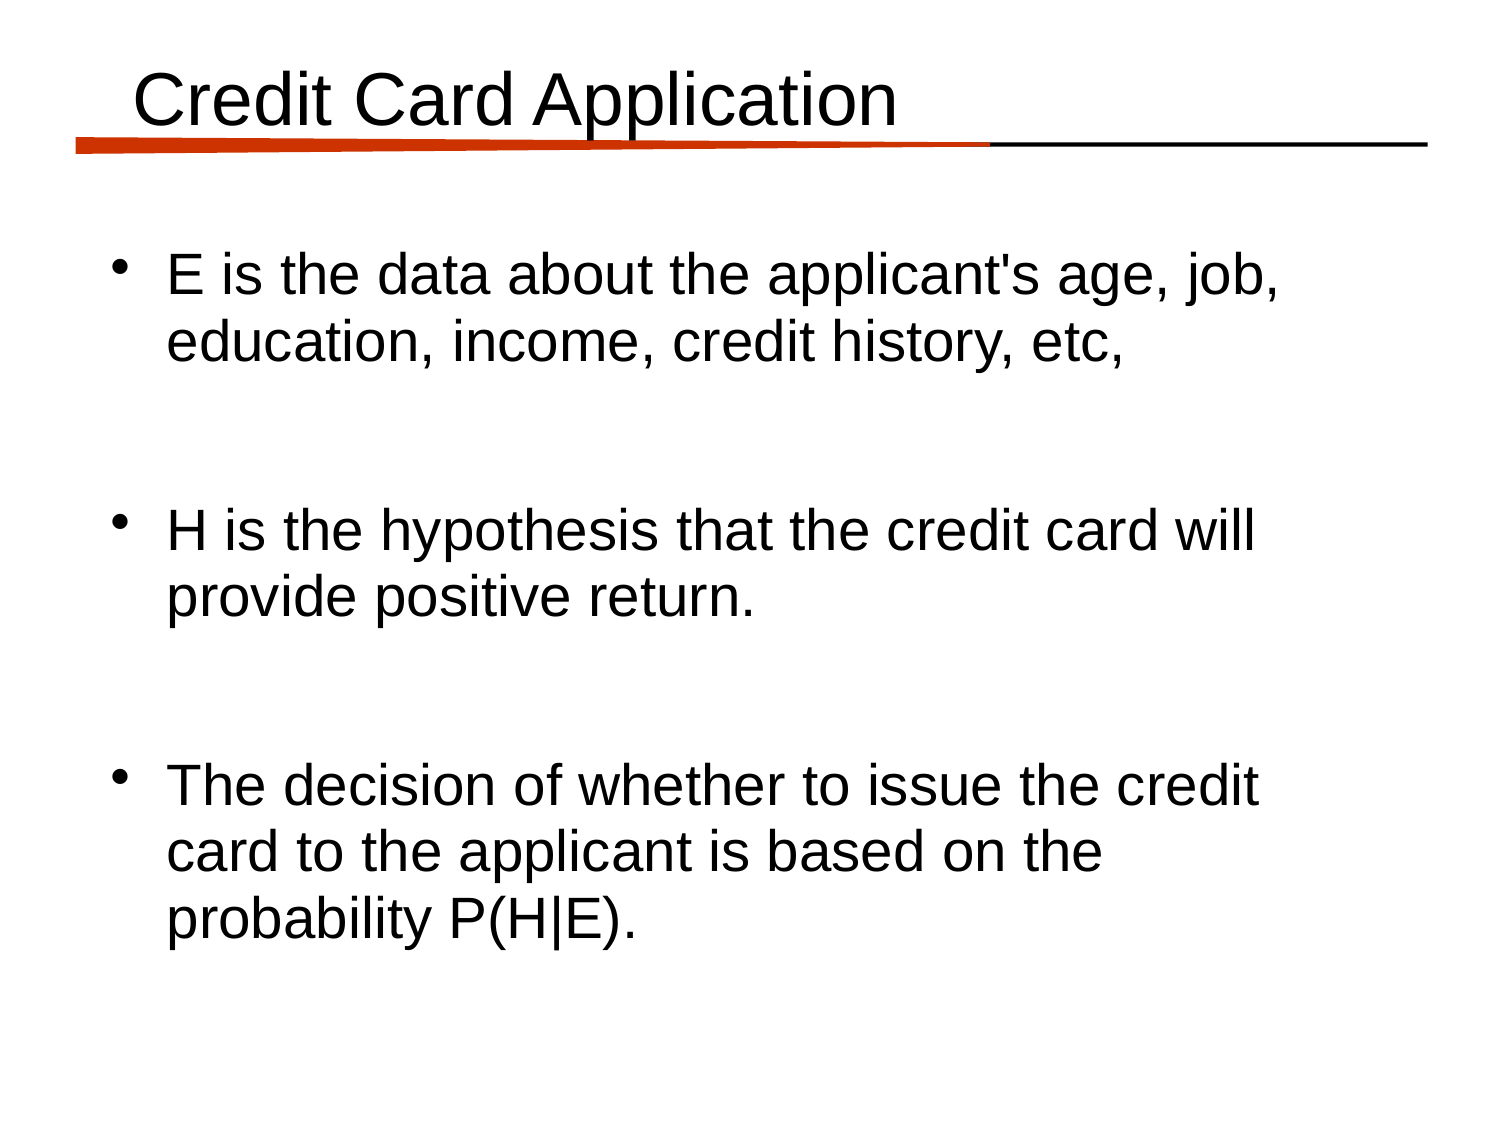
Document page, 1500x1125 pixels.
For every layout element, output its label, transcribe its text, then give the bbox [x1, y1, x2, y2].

list E is the data about the applicant's age, job, education, income, credit history, etc, H is the hypothesis that the credit card will provide positive return. The decision of whether to issue the credit card to the applicant is based on the probability P(H|E). [99, 237, 1380, 957]
title Credit Card Application [121, 53, 923, 237]
